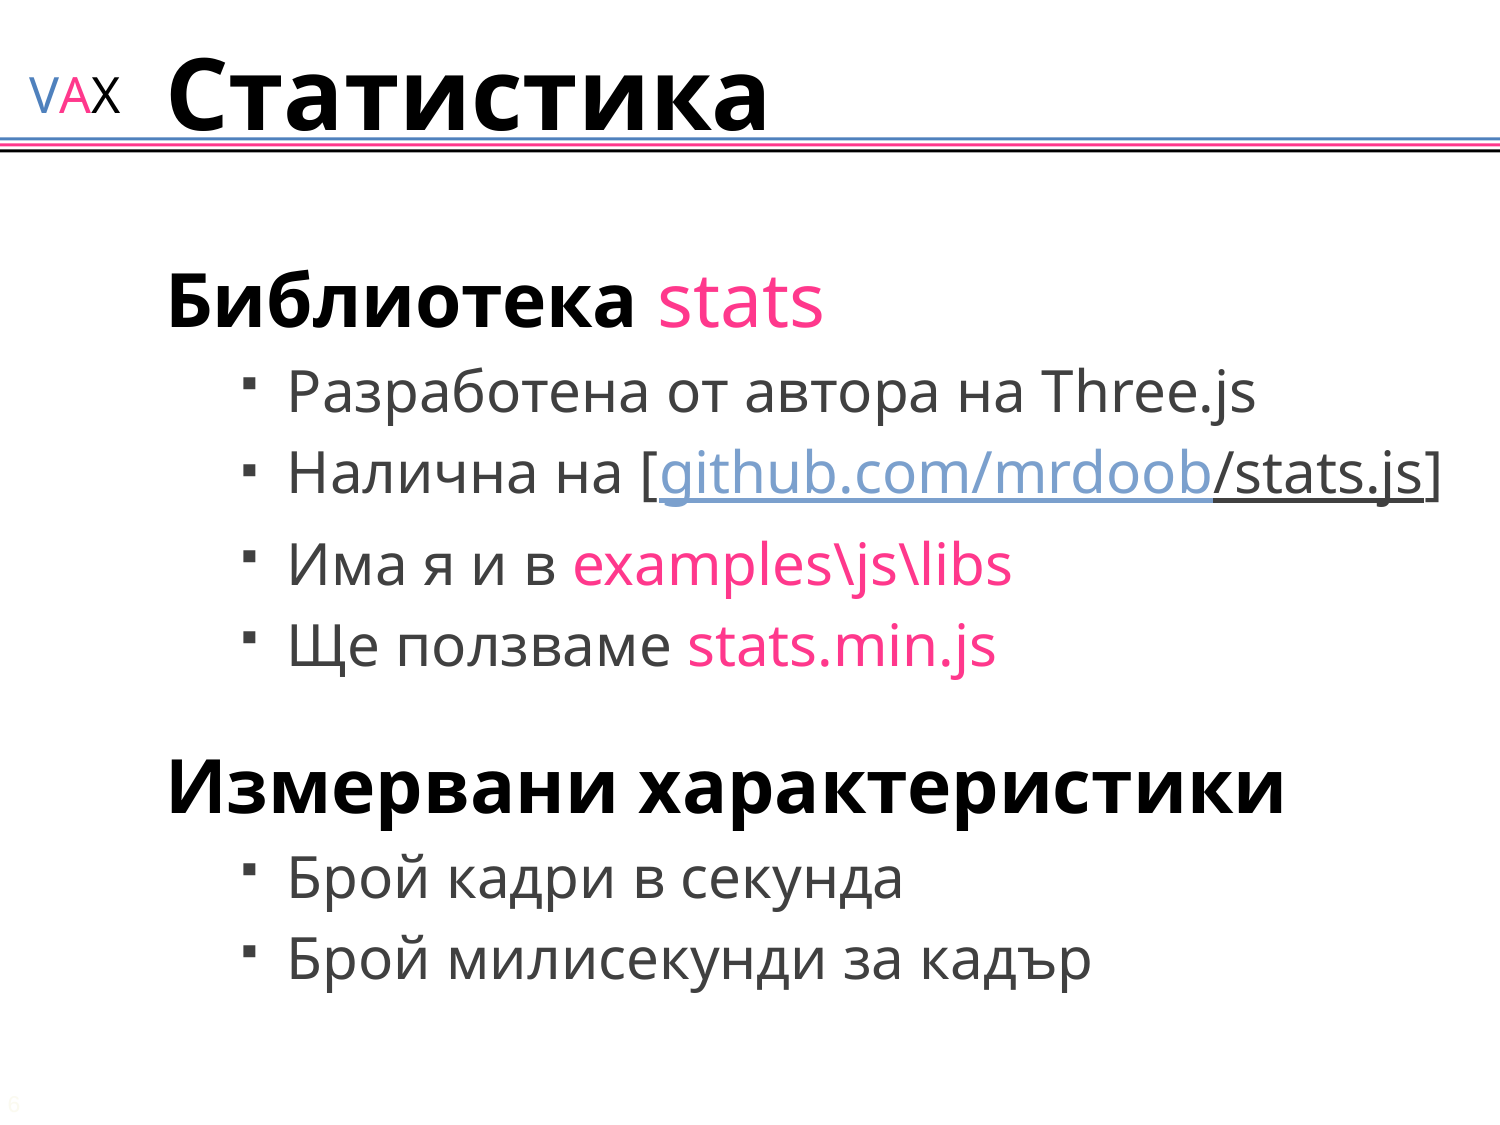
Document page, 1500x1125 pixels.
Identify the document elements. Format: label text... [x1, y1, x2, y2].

list Библиотека stats Разработена от автора на Three.js Налична на [github.com/mrdoob/stats.js] Има я и в examples\js\libs Ще ползваме stats.min.js Измервани характеристики Брой кадри в секунда Брой милисекунди за кадър [150, 200, 1488, 1113]
title Статистика [0, 37, 1500, 144]
